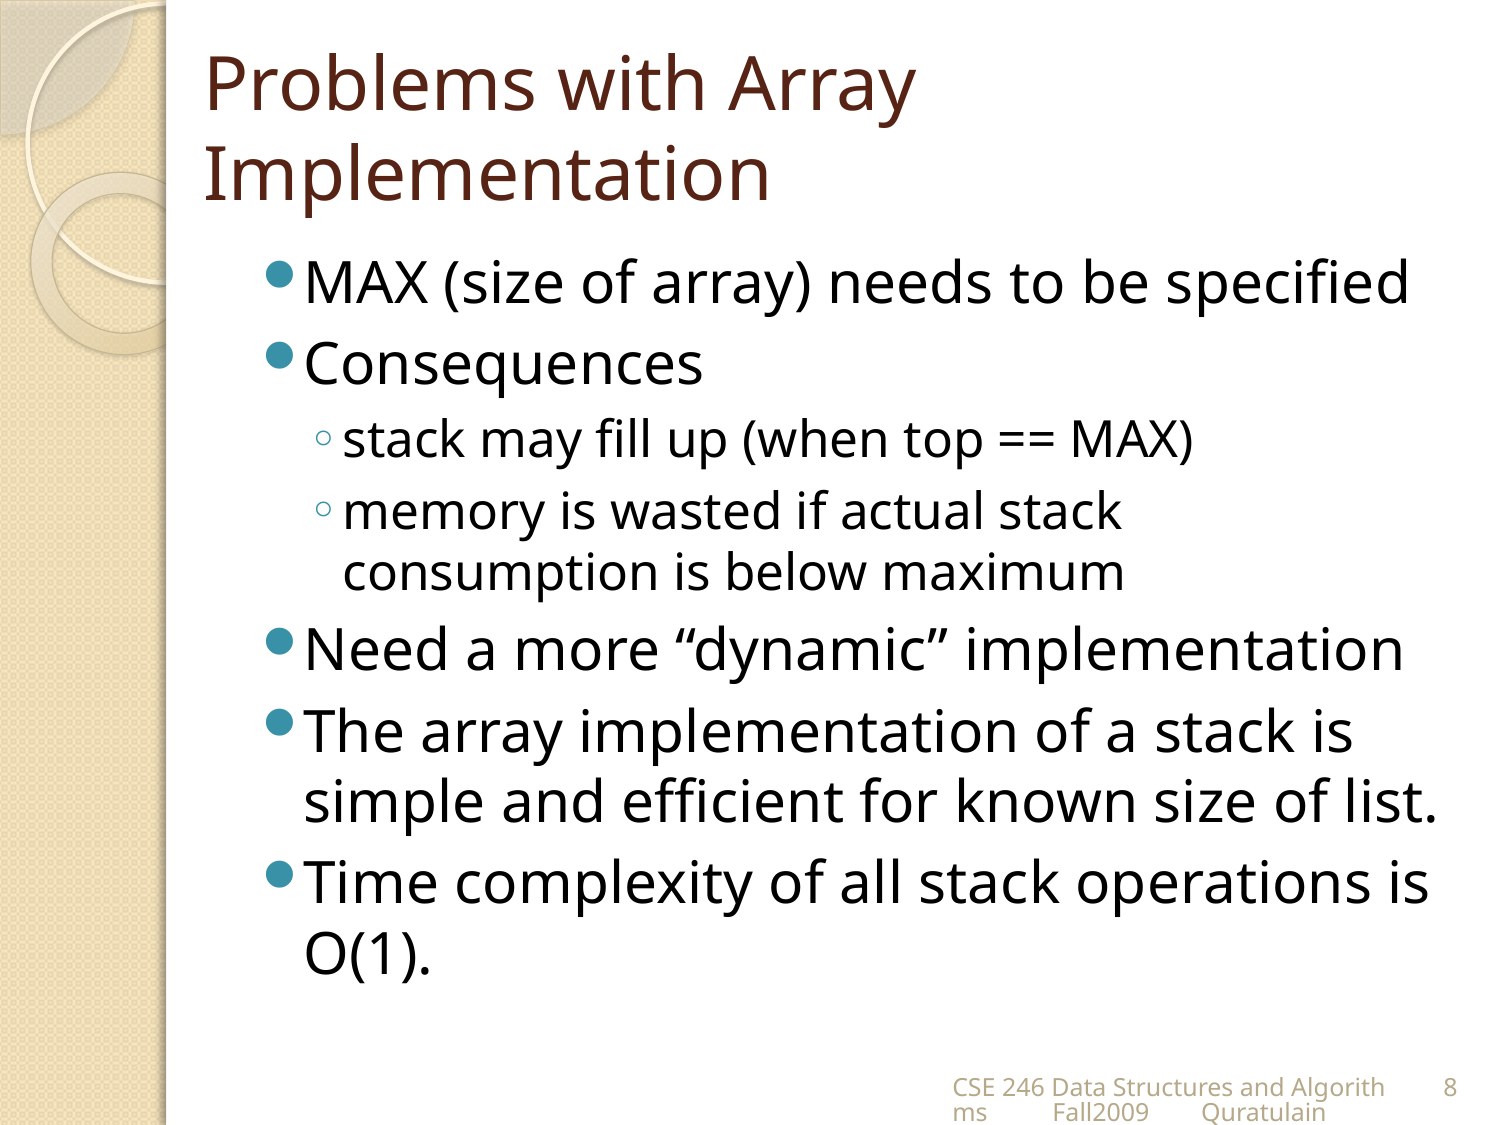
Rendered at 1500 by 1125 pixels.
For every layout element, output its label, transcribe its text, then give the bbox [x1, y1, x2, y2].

footer CSE 246 Data Structures and Algorithms Fall2009 Quratulain [937, 1034, 1413, 1113]
list MAX (size of array) needs to be specified Consequences stack may fill up (when top == MAX) memory is wasted if actual stack consumption is below maximum Need a more “dynamic” implementation The array implementation of a stack is simple and efficient for known size of list. Time complexity of all stack operations is O(1). [235, 237, 1466, 1025]
slide_number 8 [1413, 1034, 1488, 1113]
title Problems with Array Implementation [188, 62, 1468, 188]
